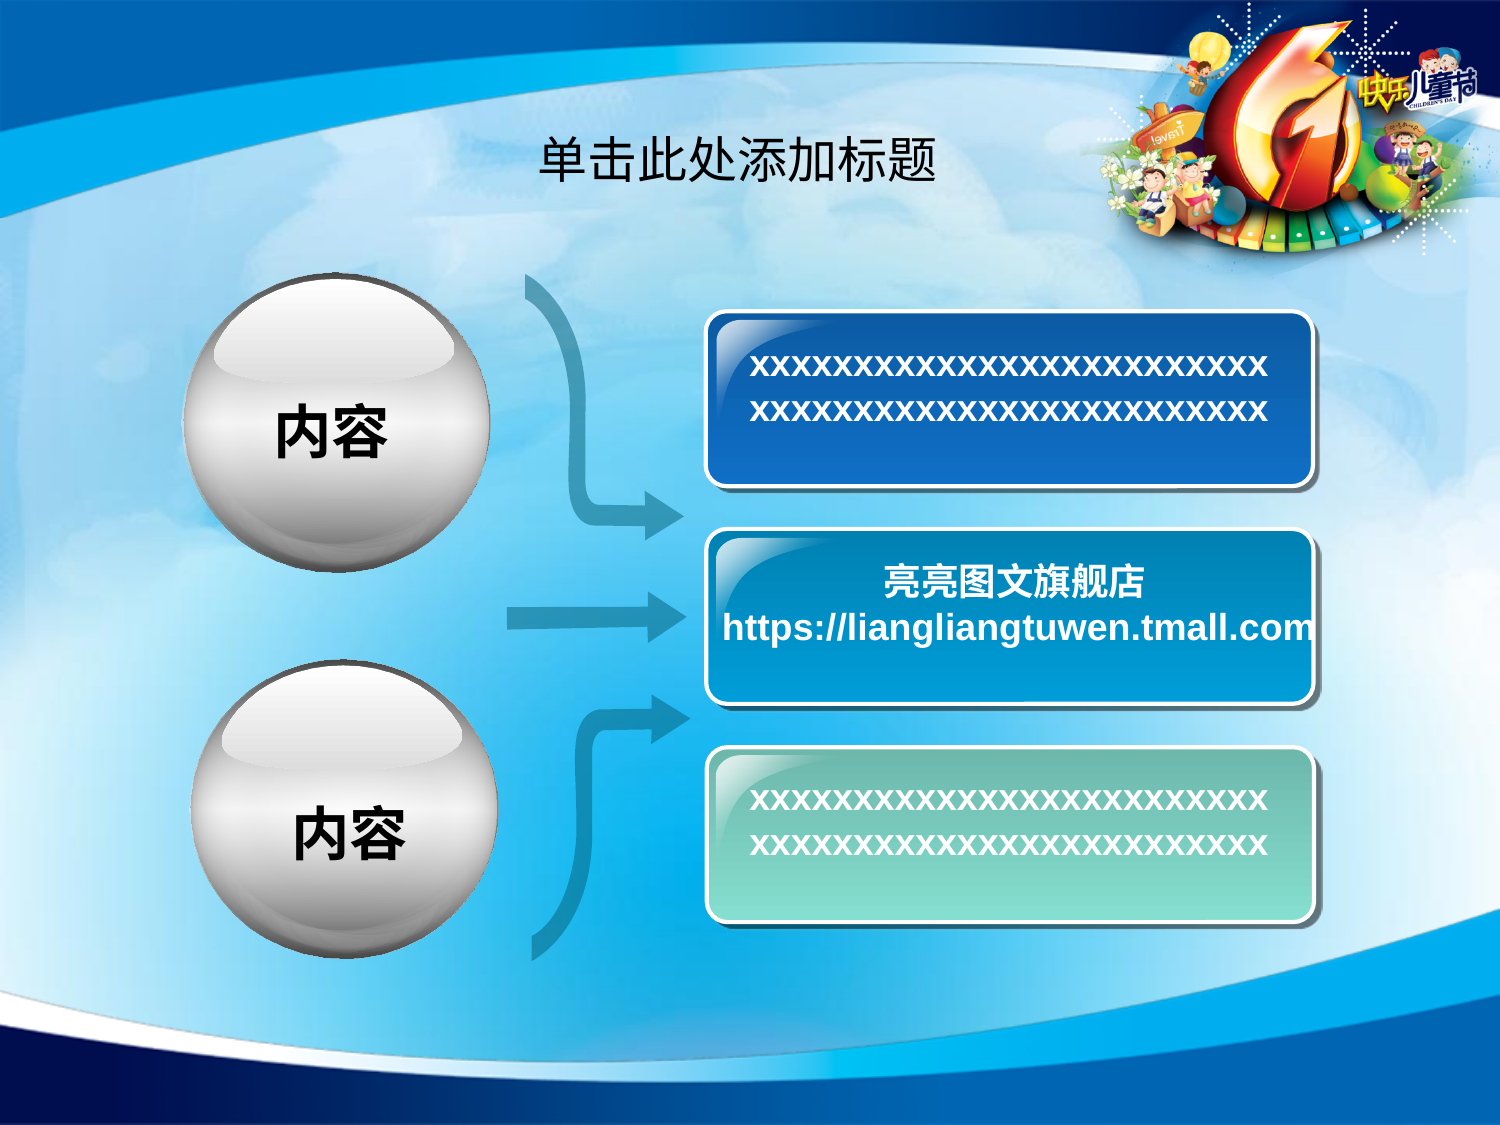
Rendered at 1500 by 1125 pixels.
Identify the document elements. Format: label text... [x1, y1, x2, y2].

text_box [506, 591, 685, 643]
title 单击此处添加标题 [457, 105, 1018, 211]
text_box [525, 273, 685, 541]
text_box [531, 694, 691, 961]
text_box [705, 310, 1314, 487]
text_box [706, 746, 1315, 923]
text_box 内容 [502, 789, 506, 875]
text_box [690, 528, 1349, 705]
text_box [181, 272, 491, 573]
picture [0, 0, 1500, 1125]
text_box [189, 658, 499, 960]
